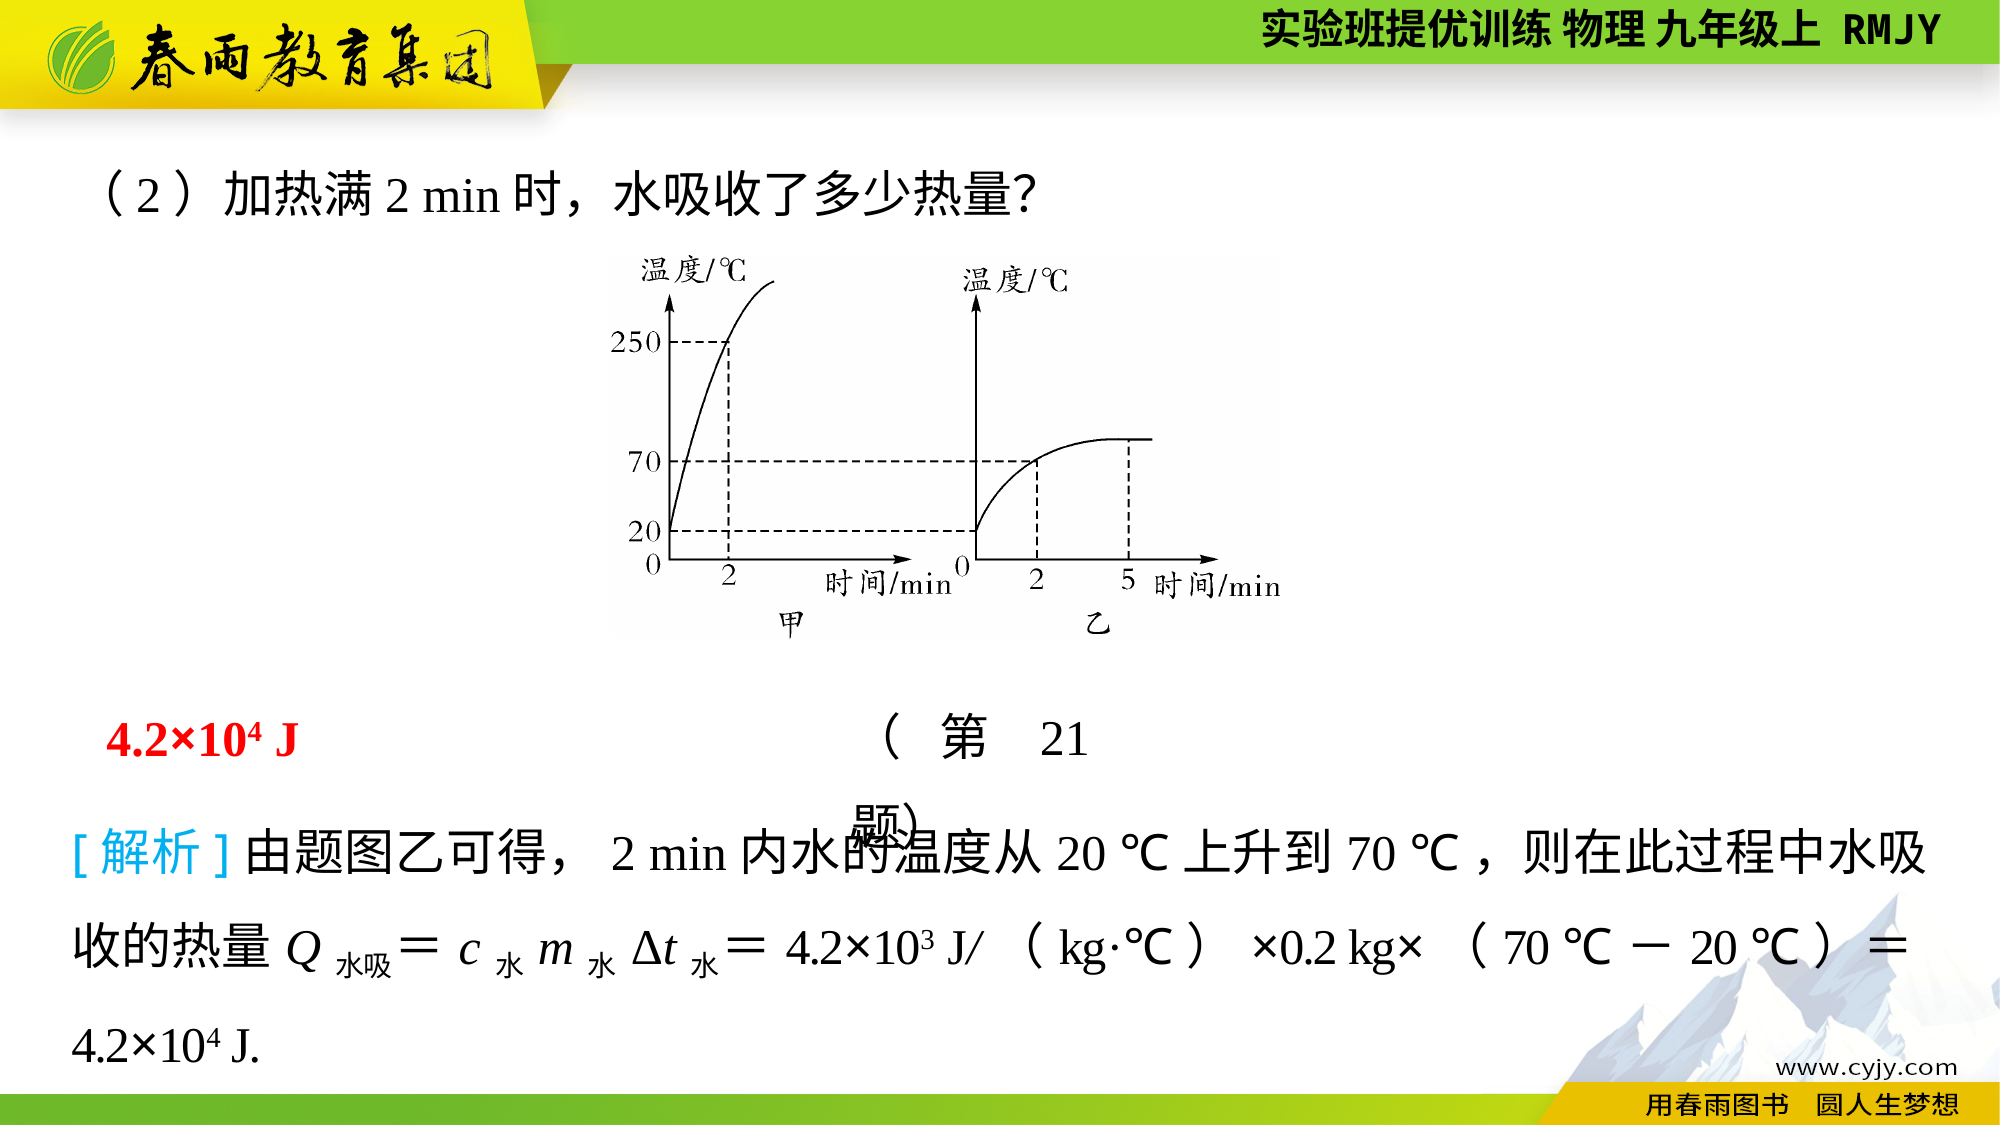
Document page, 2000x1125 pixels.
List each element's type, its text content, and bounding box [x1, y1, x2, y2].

text_box （第21题） [836, 668, 1117, 774]
list （2）加热满2 min时，水吸收了多少热量？ [59, 125, 1944, 220]
text_box [解析]由题图乙可得，2 min内水的温度从20 ℃上升到70 ℃，则在此过程中水吸收的热量Q水吸＝c水m水Δt水＝4.2×103 J/（kg·℃）×0.2 kg×（70 ℃－20 ℃）＝4.2×104 J. [56, 782, 1941, 1080]
picture [0, 0, 2000, 1125]
text_box 4.2×104 J [91, 668, 315, 774]
